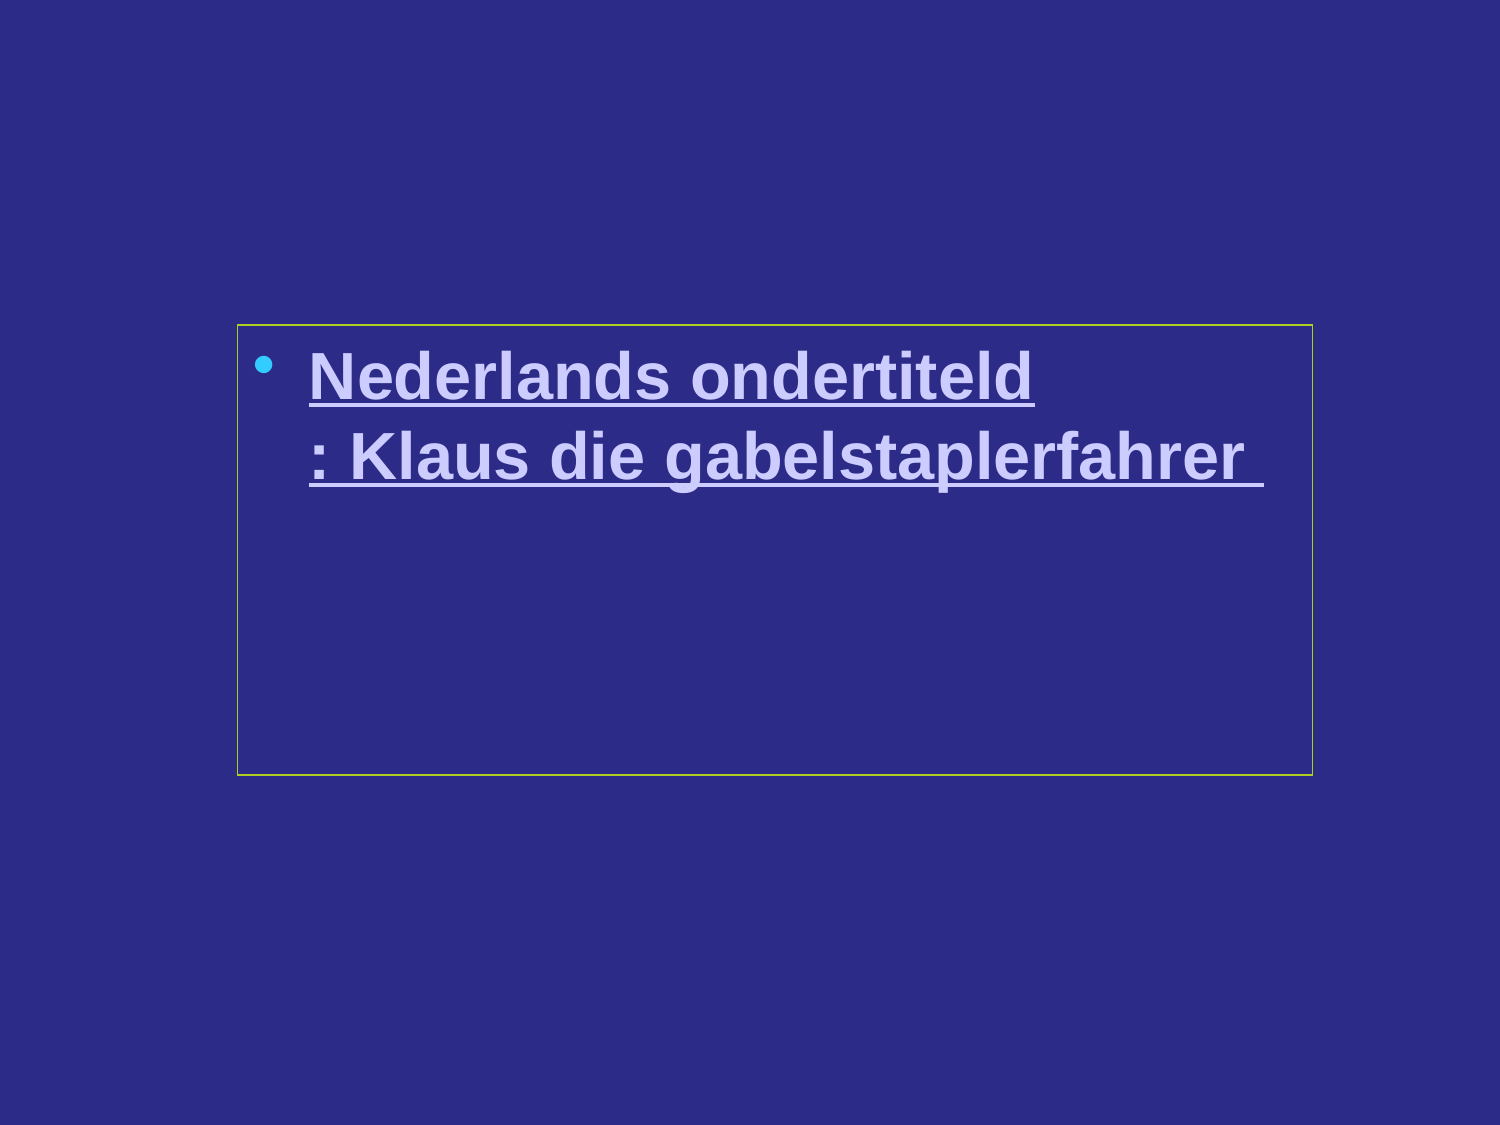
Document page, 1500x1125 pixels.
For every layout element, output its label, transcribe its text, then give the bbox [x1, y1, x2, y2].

list Nederlands ondertiteld: Klaus die gabelstaplerfahrer [237, 324, 1313, 776]
